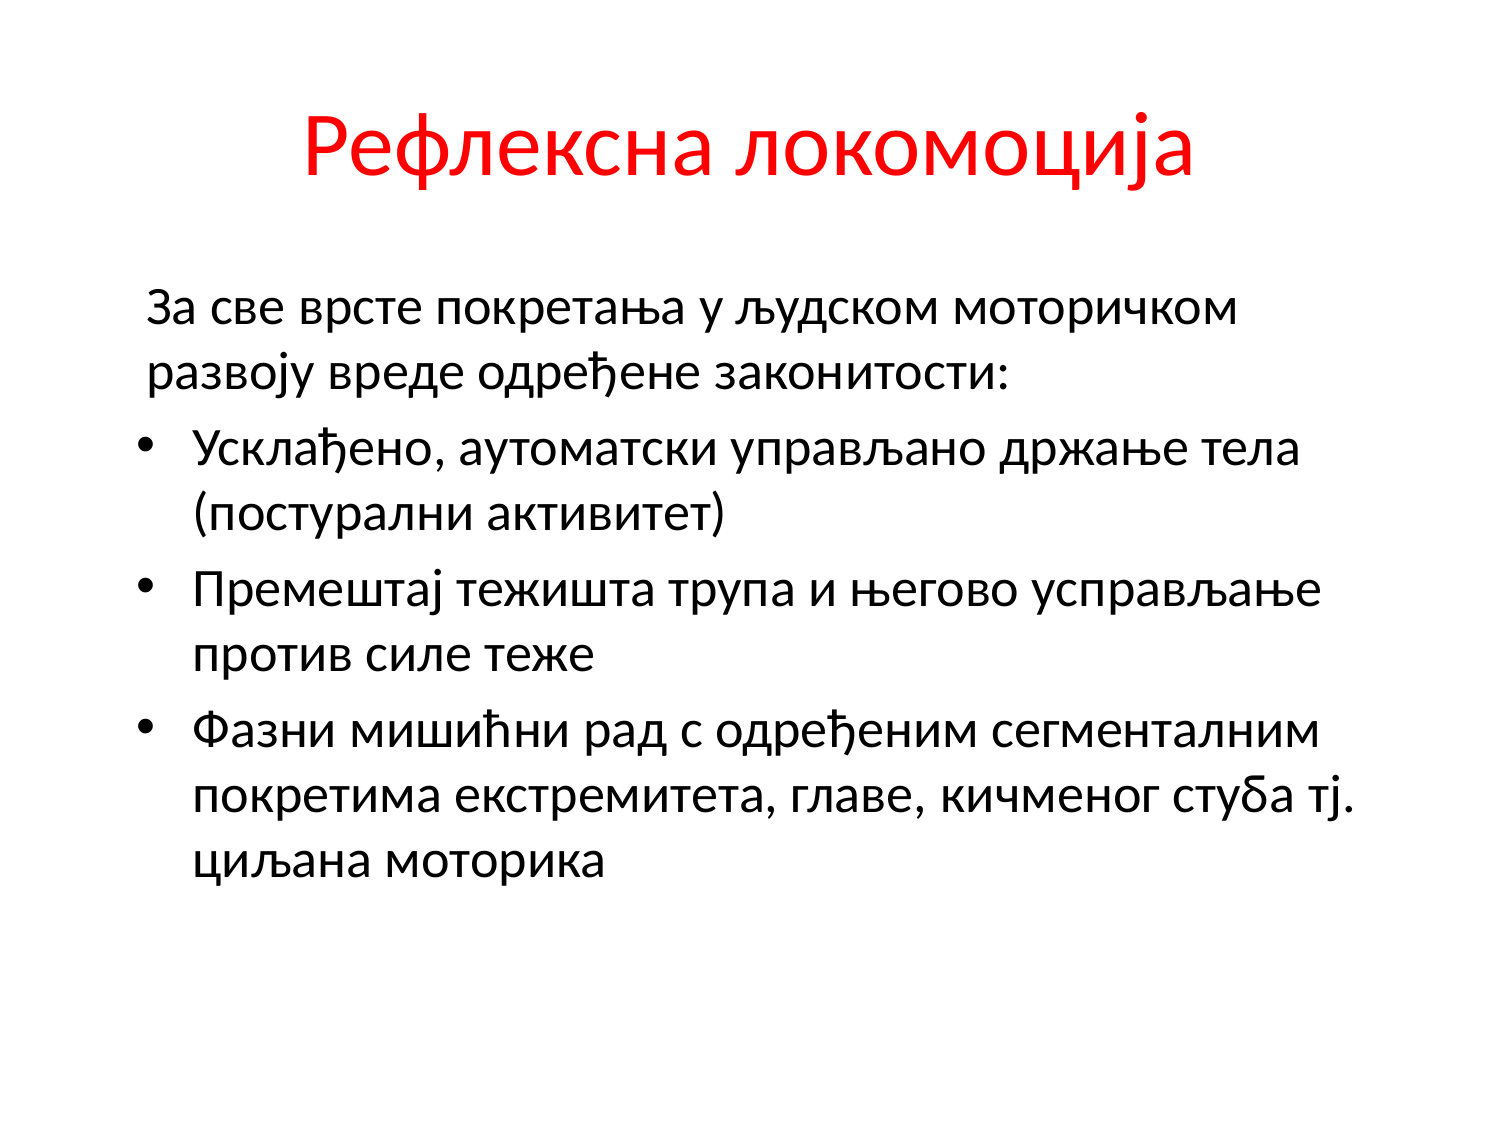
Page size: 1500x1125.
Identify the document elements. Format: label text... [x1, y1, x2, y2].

title Рефлексна локомоција [75, 45, 1425, 233]
list За све врсте покретања у људском моторичком развоју вреде одређене законитости: Усклађено, аутоматски управљано држање тела (постурални активитет) Премештај тежишта трупа и његово усправљање против силе теже Фазни мишићни рад с одређеним сегменталним покретима екстремитета, главе, кичменог стуба тј. циљана моторика [75, 262, 1425, 1005]
